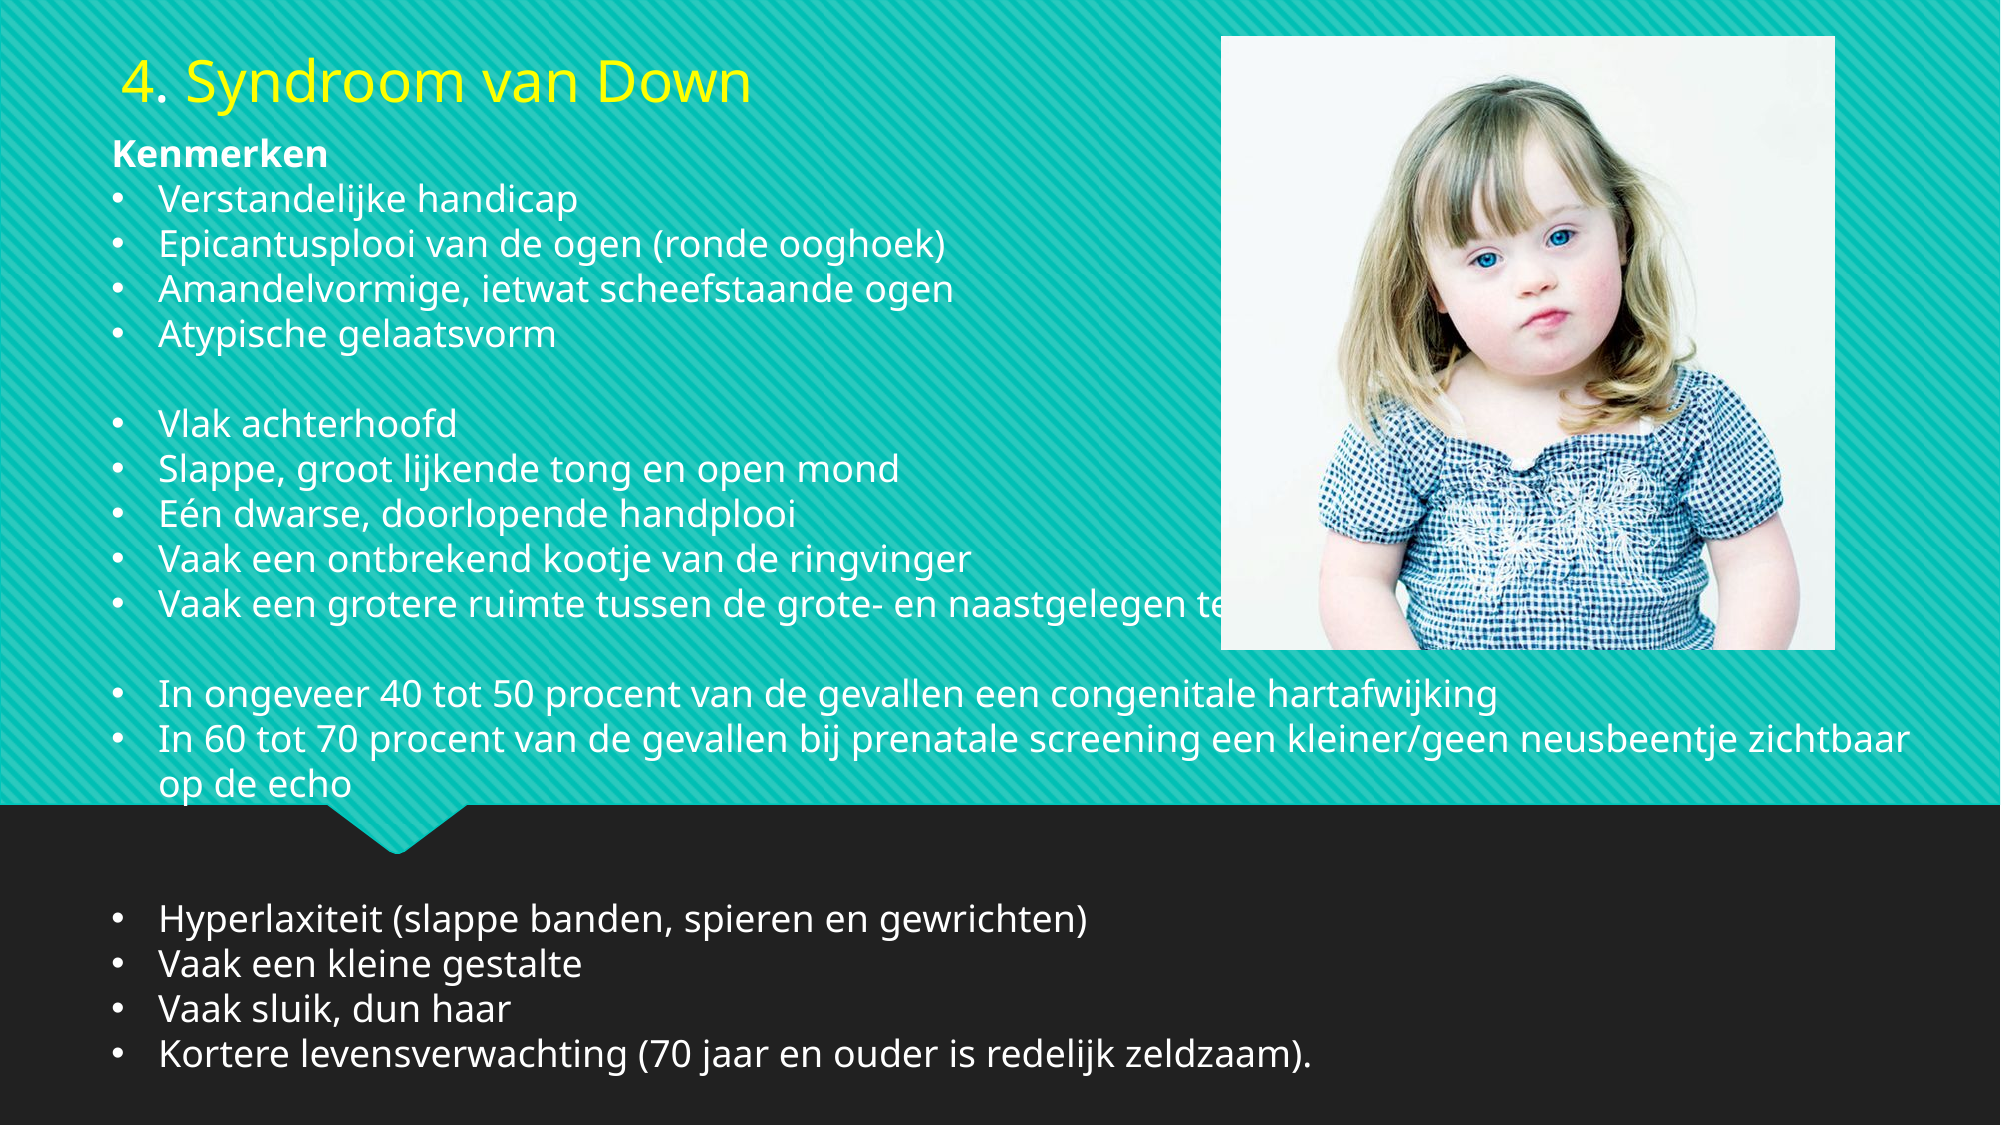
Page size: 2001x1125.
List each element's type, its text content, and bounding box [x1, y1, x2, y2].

text_box Kenmerken Verstandelijke handicap Epicantusplooi van de ogen (ronde ooghoek) Amandelvormige, ietwat scheefstaande ogen Atypische gelaatsvorm Vlak achterhoofd Slappe, groot lijkende tong en open mond Eén dwarse, doorlopende handplooi Vaak een ontbrekend kootje van de ringvinger Vaak een grotere ruimte tussen de grote- en naastgelegen teen In ongeveer 40 tot 50 procent van de gevallen een congenitale hartafwijking In 60 tot 70 procent van de gevallen bij prenatale screening een kleiner/geen neusbeentje zichtbaar op de echo Hyperlaxiteit (slappe banden, spieren en gewrichten) Vaak een kleine gestalte Vaak sluik, dun haar Kortere levensverwachting (70 jaar en ouder is redelijk zeldzaam). [96, 122, 1935, 1125]
picture [1221, 36, 1836, 650]
text_box 4. Syndroom van Down [106, 36, 769, 122]
